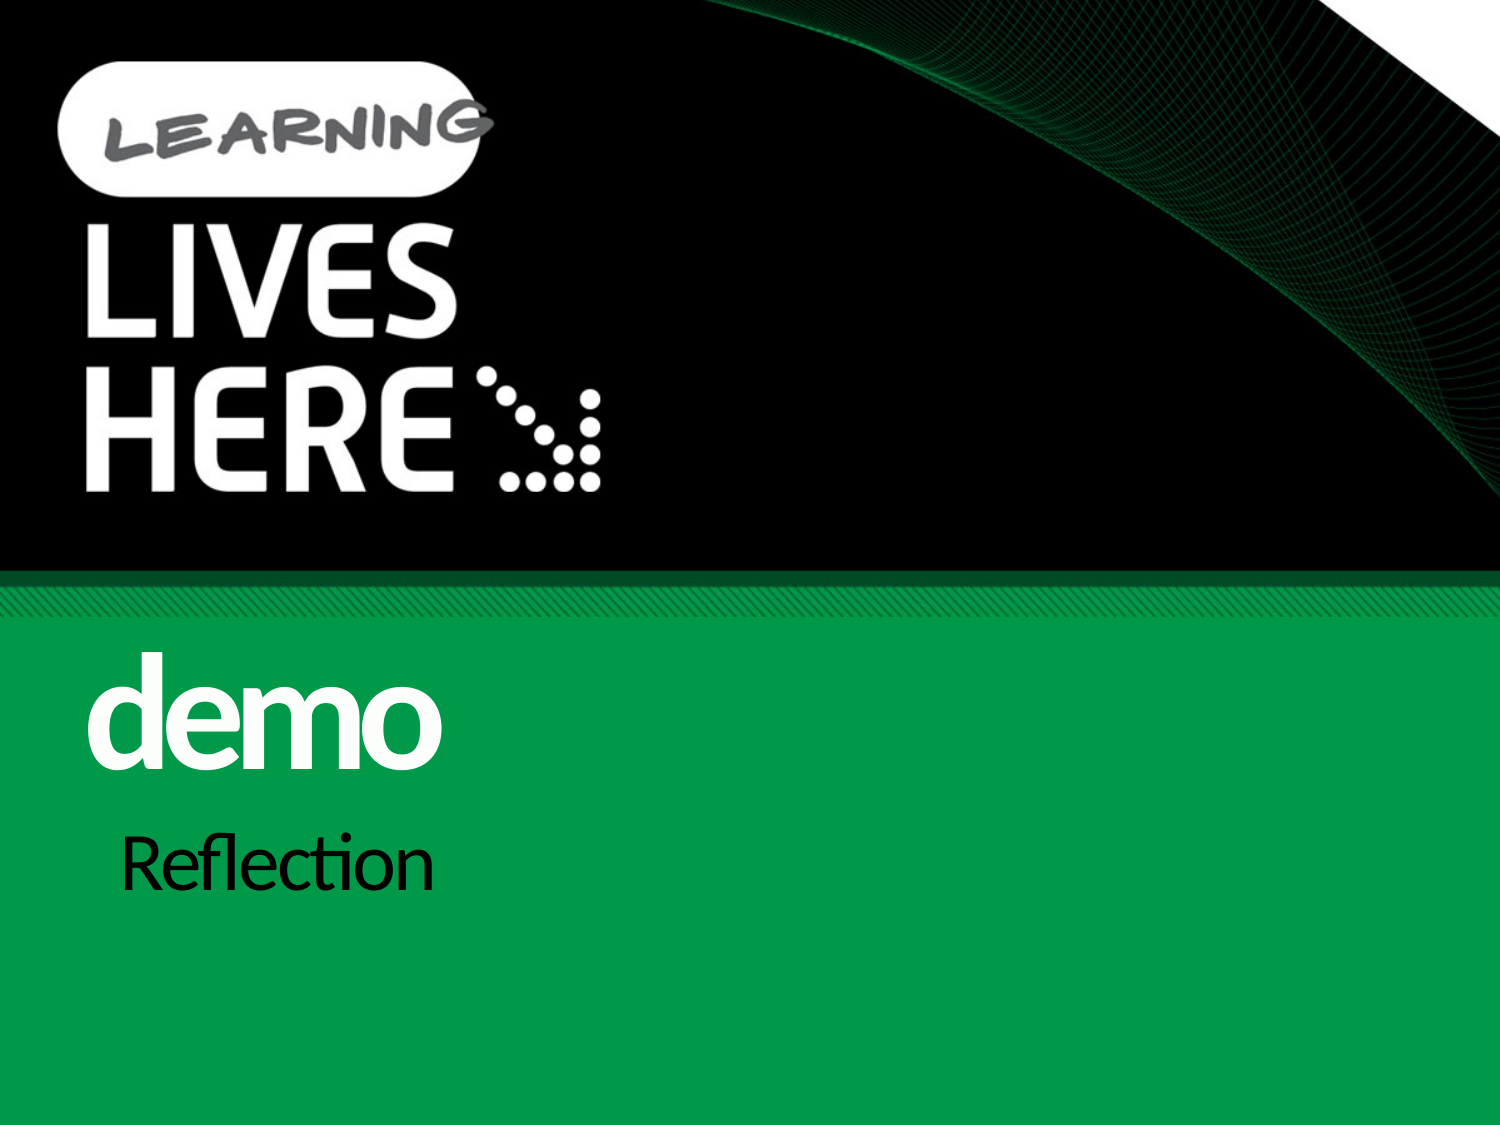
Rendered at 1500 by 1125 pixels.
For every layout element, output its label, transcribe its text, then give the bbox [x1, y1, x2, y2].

list demo [83, 625, 1344, 800]
title Reflection [119, 818, 1375, 943]
picture [0, 0, 1500, 1125]
